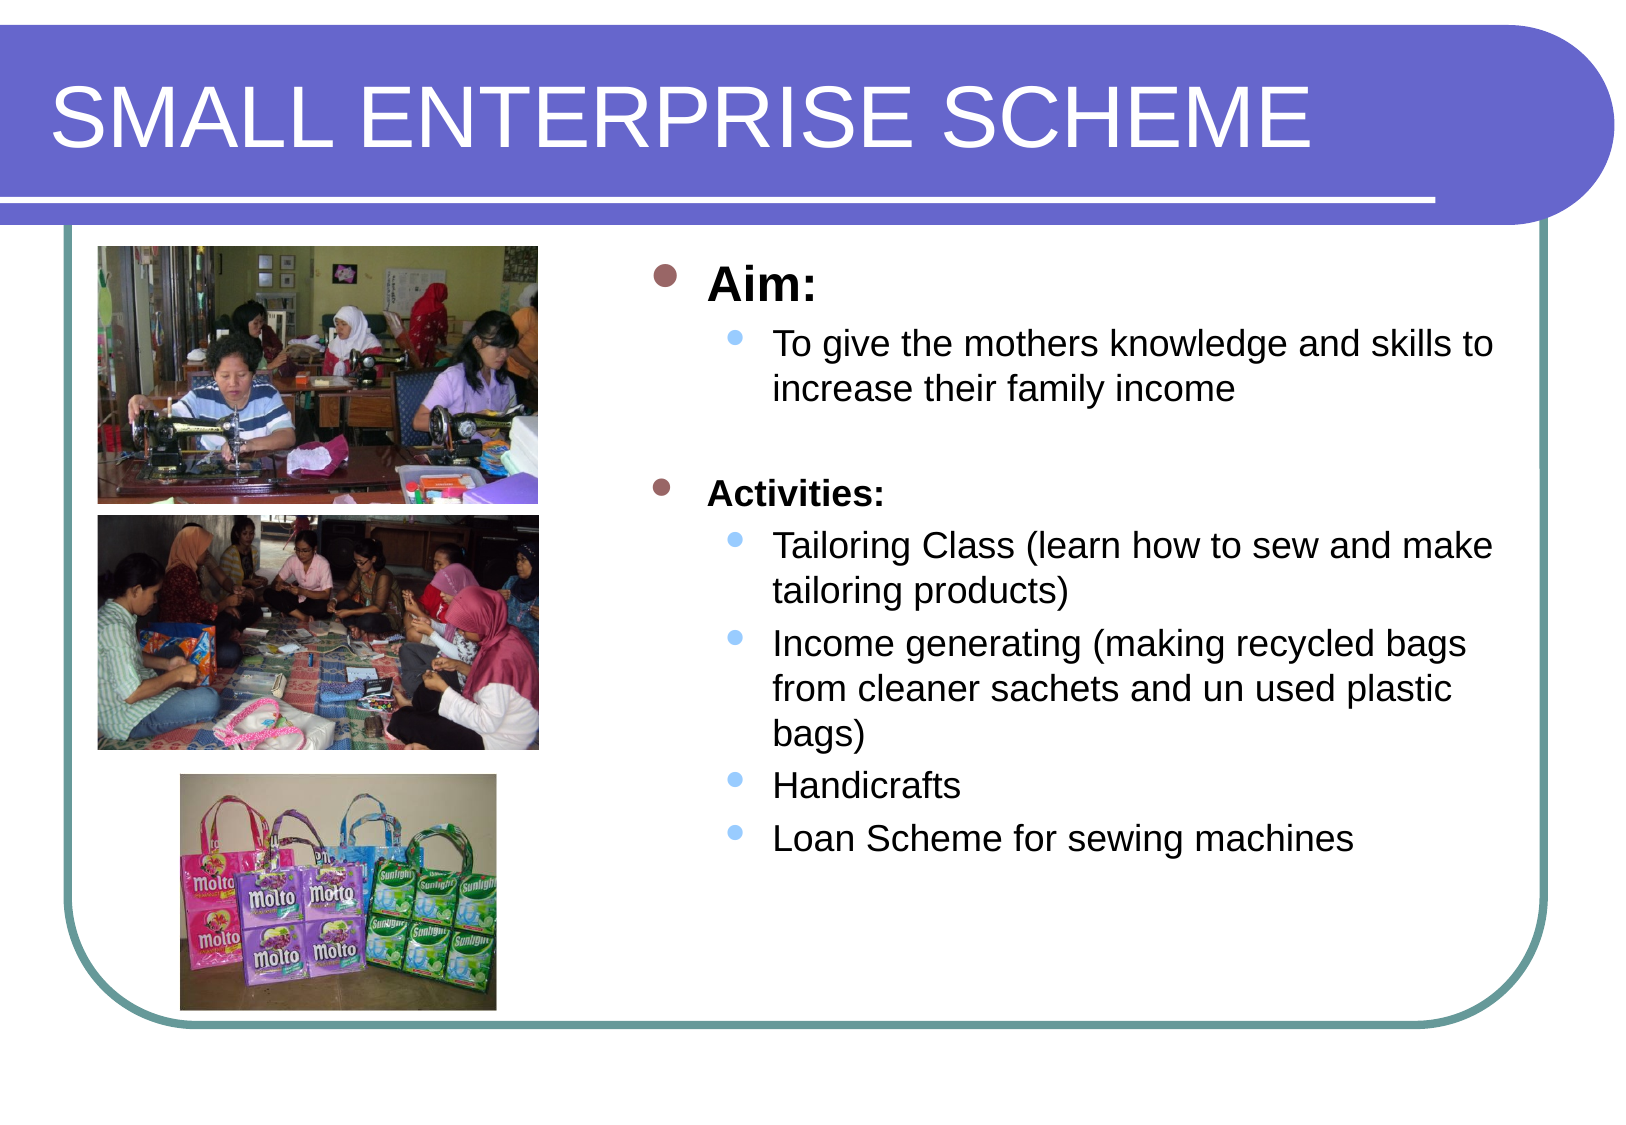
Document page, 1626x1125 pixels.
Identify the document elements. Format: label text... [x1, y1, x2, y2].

picture [179, 773, 497, 1012]
title SMALL ENTERPRISE SCHEME [34, 37, 1460, 188]
list Aim: To give the mothers knowledge and skills to increase their family income Activities: Tailoring Class (learn how to sew and make tailoring products) Income generating (making recycled bags from cleaner sachets and un used plastic bags) Handicrafts Loan Scheme for sewing machines [635, 243, 1522, 969]
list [97, 245, 539, 505]
picture [97, 515, 540, 751]
